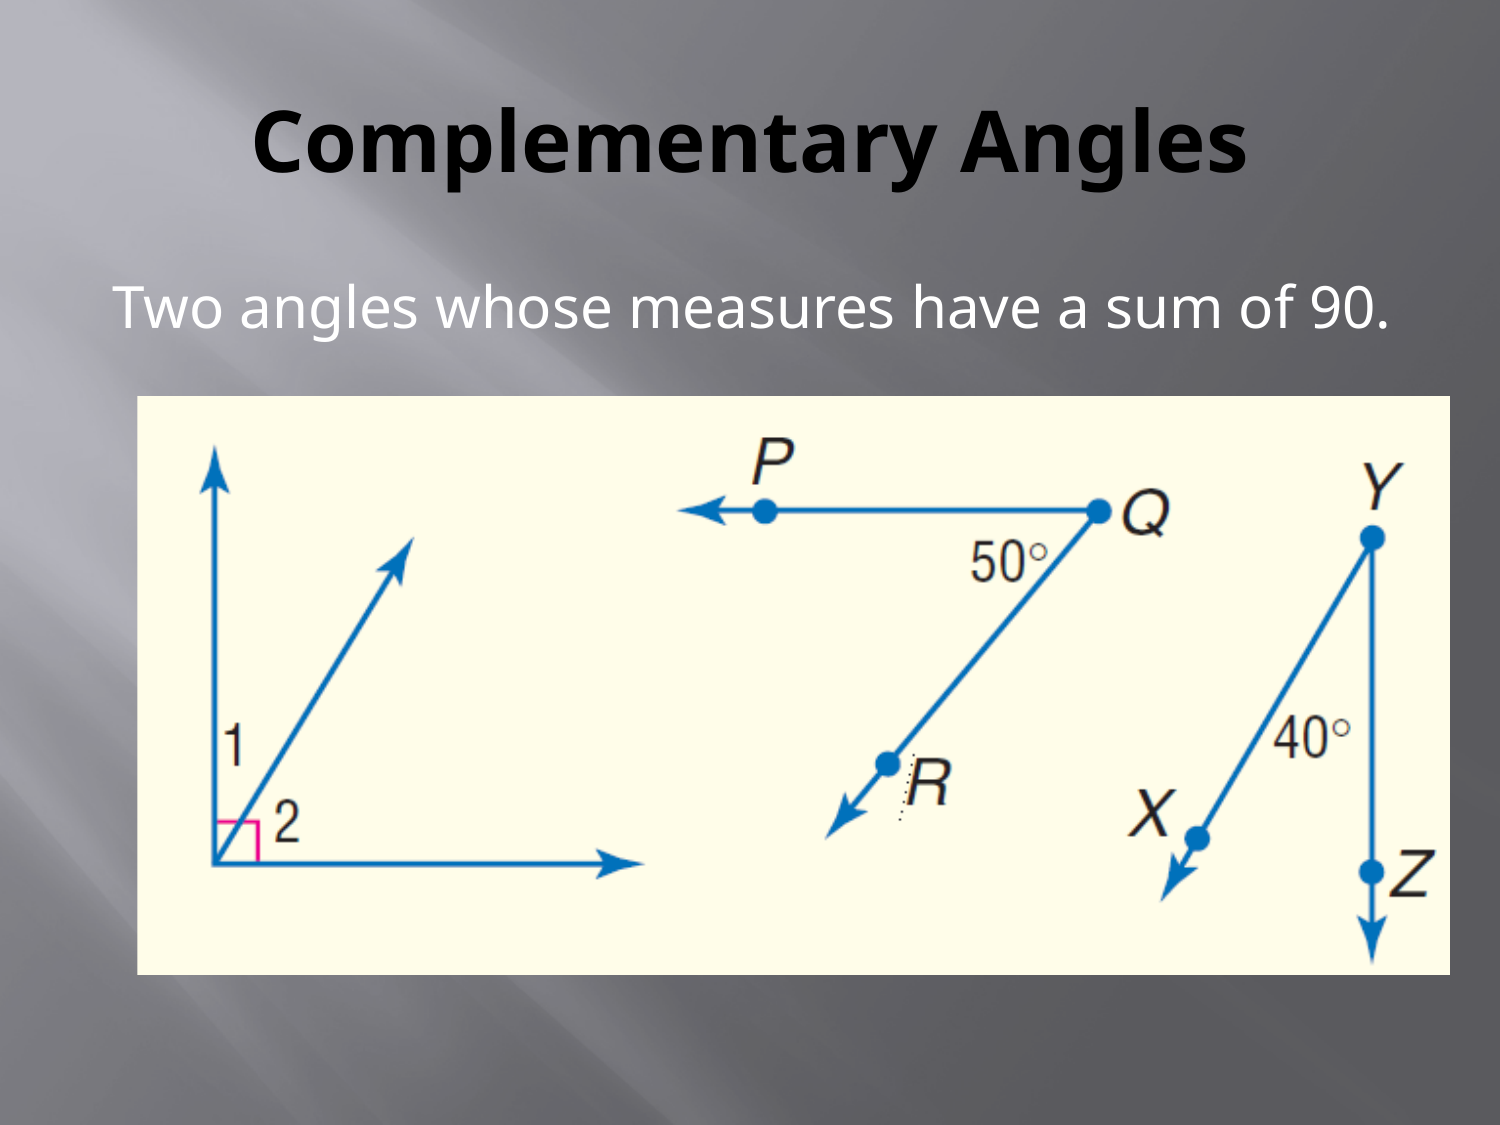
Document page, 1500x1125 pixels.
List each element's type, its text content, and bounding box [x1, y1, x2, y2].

list Two angles whose measures have a sum of 90. [75, 262, 1425, 1035]
picture [137, 396, 1451, 976]
title Complementary Angles [75, 45, 1425, 233]
